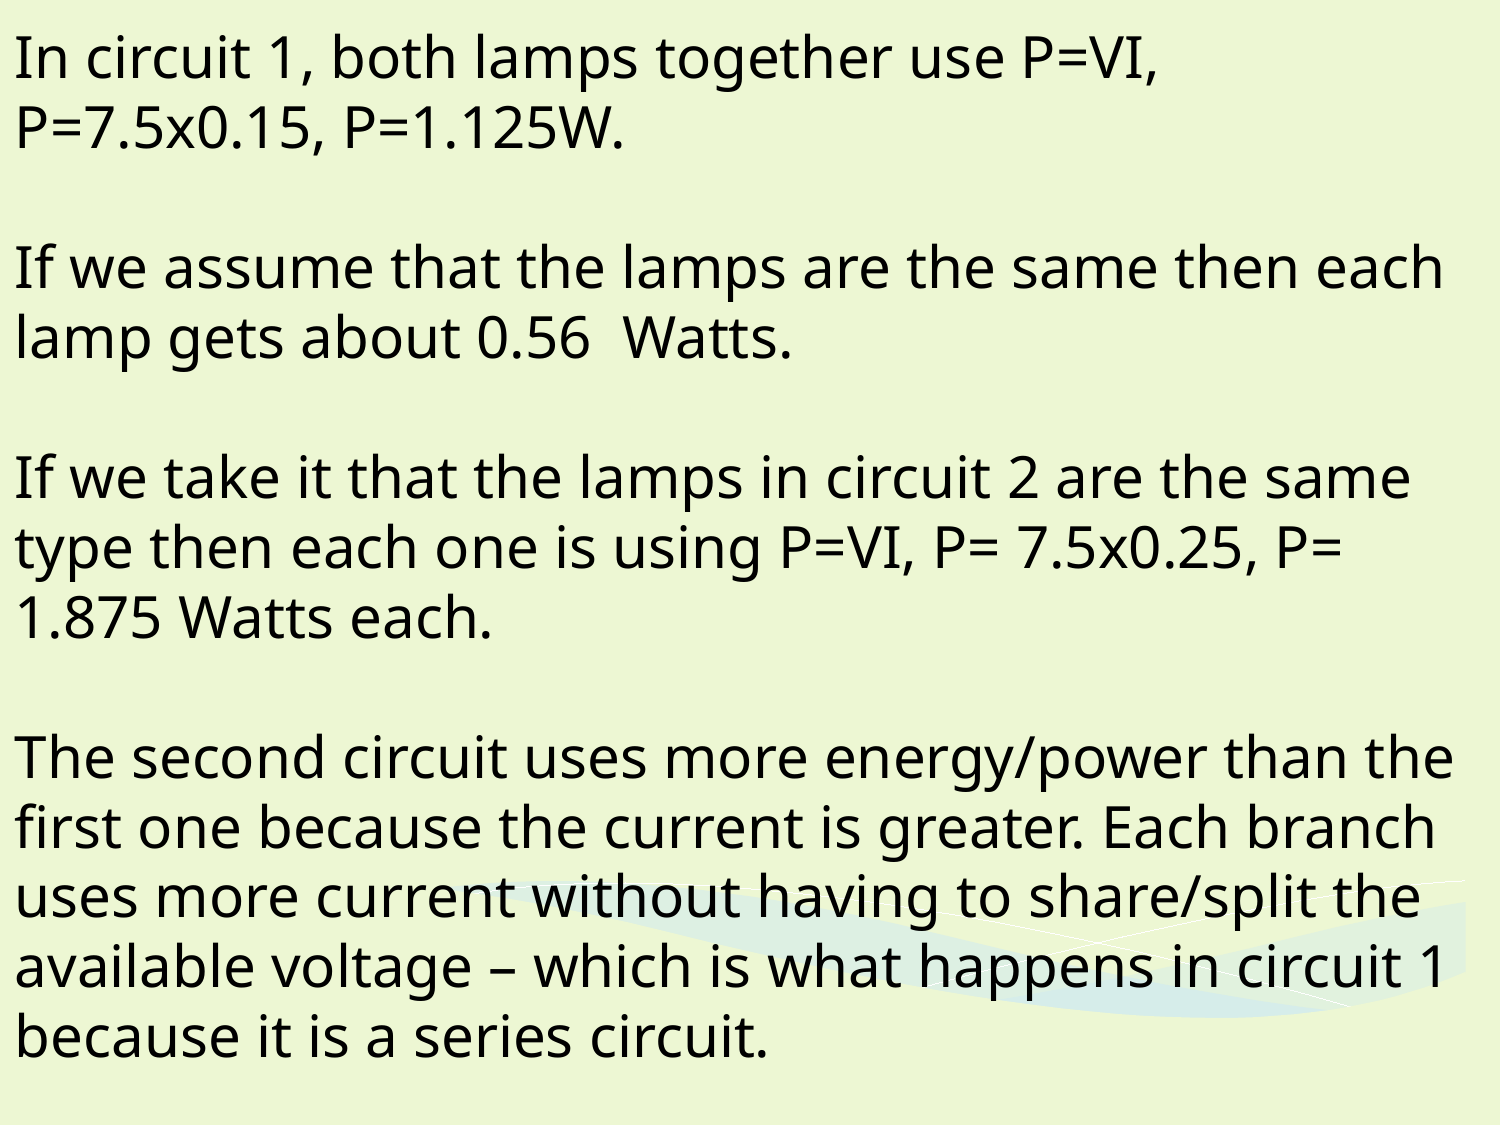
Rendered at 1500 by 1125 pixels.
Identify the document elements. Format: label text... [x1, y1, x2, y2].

text_box In circuit 1, both lamps together use P=VI, P=7.5x0.15, P=1.125W. If we assume that the lamps are the same then each lamp gets about 0.56 Watts. If we take it that the lamps in circuit 2 are the same type then each one is using P=VI, P= 7.5x0.25, P= 1.875 Watts each. The second circuit uses more energy/power than the first one because the current is greater. Each branch uses more current without having to share/split the available voltage – which is what happens in circuit 1 because it is a series circuit. [0, 12, 1488, 1077]
